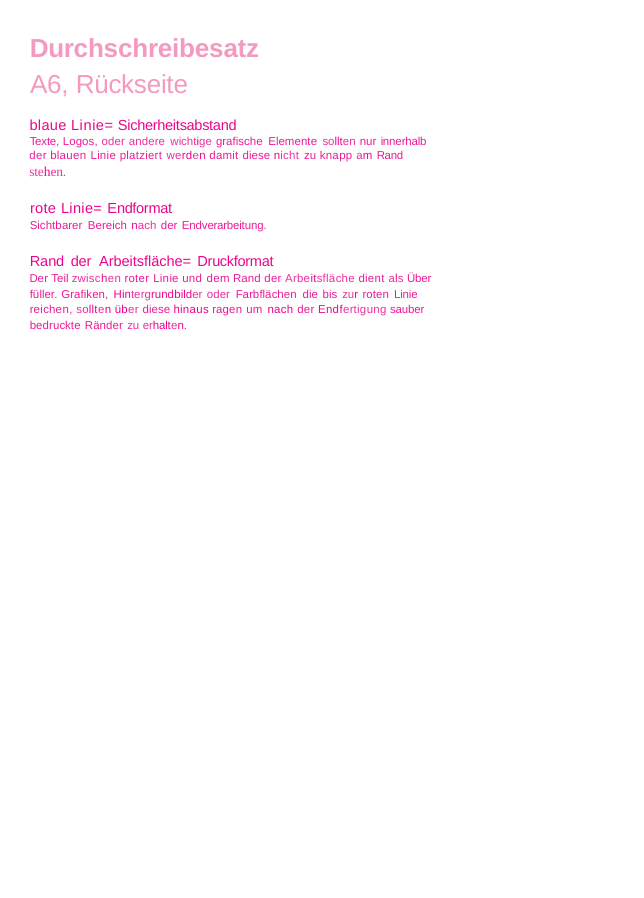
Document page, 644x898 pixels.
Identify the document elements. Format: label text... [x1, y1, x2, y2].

title Durchschreibesatz A6, Rückseite [27, 24, 278, 112]
text_box blaue Linie= Sicherheitsabstand Texte, Logos, oder andere wichtige grafische Elemente sollten nur innerhalb der blauen Linie platziert werden damit diese nicht zu knapp am Rand stehen. rote Linie= Endformat Sichtbarer Bereich nach der Endverarbeitung. Rand der Arbeitsfläche= Druckformat Der Teil zwischen roter Linie und dem Rand der Arbeitsfläche dient als Über­ füller. Grafiken, Hintergrundbilder oder Farbflächen die bis zur roten Linie reichen, sollten über diese hinaus ragen um nach der Endfertigung sauber bedruckte Ränder zu erhalten. [27, 112, 437, 332]
